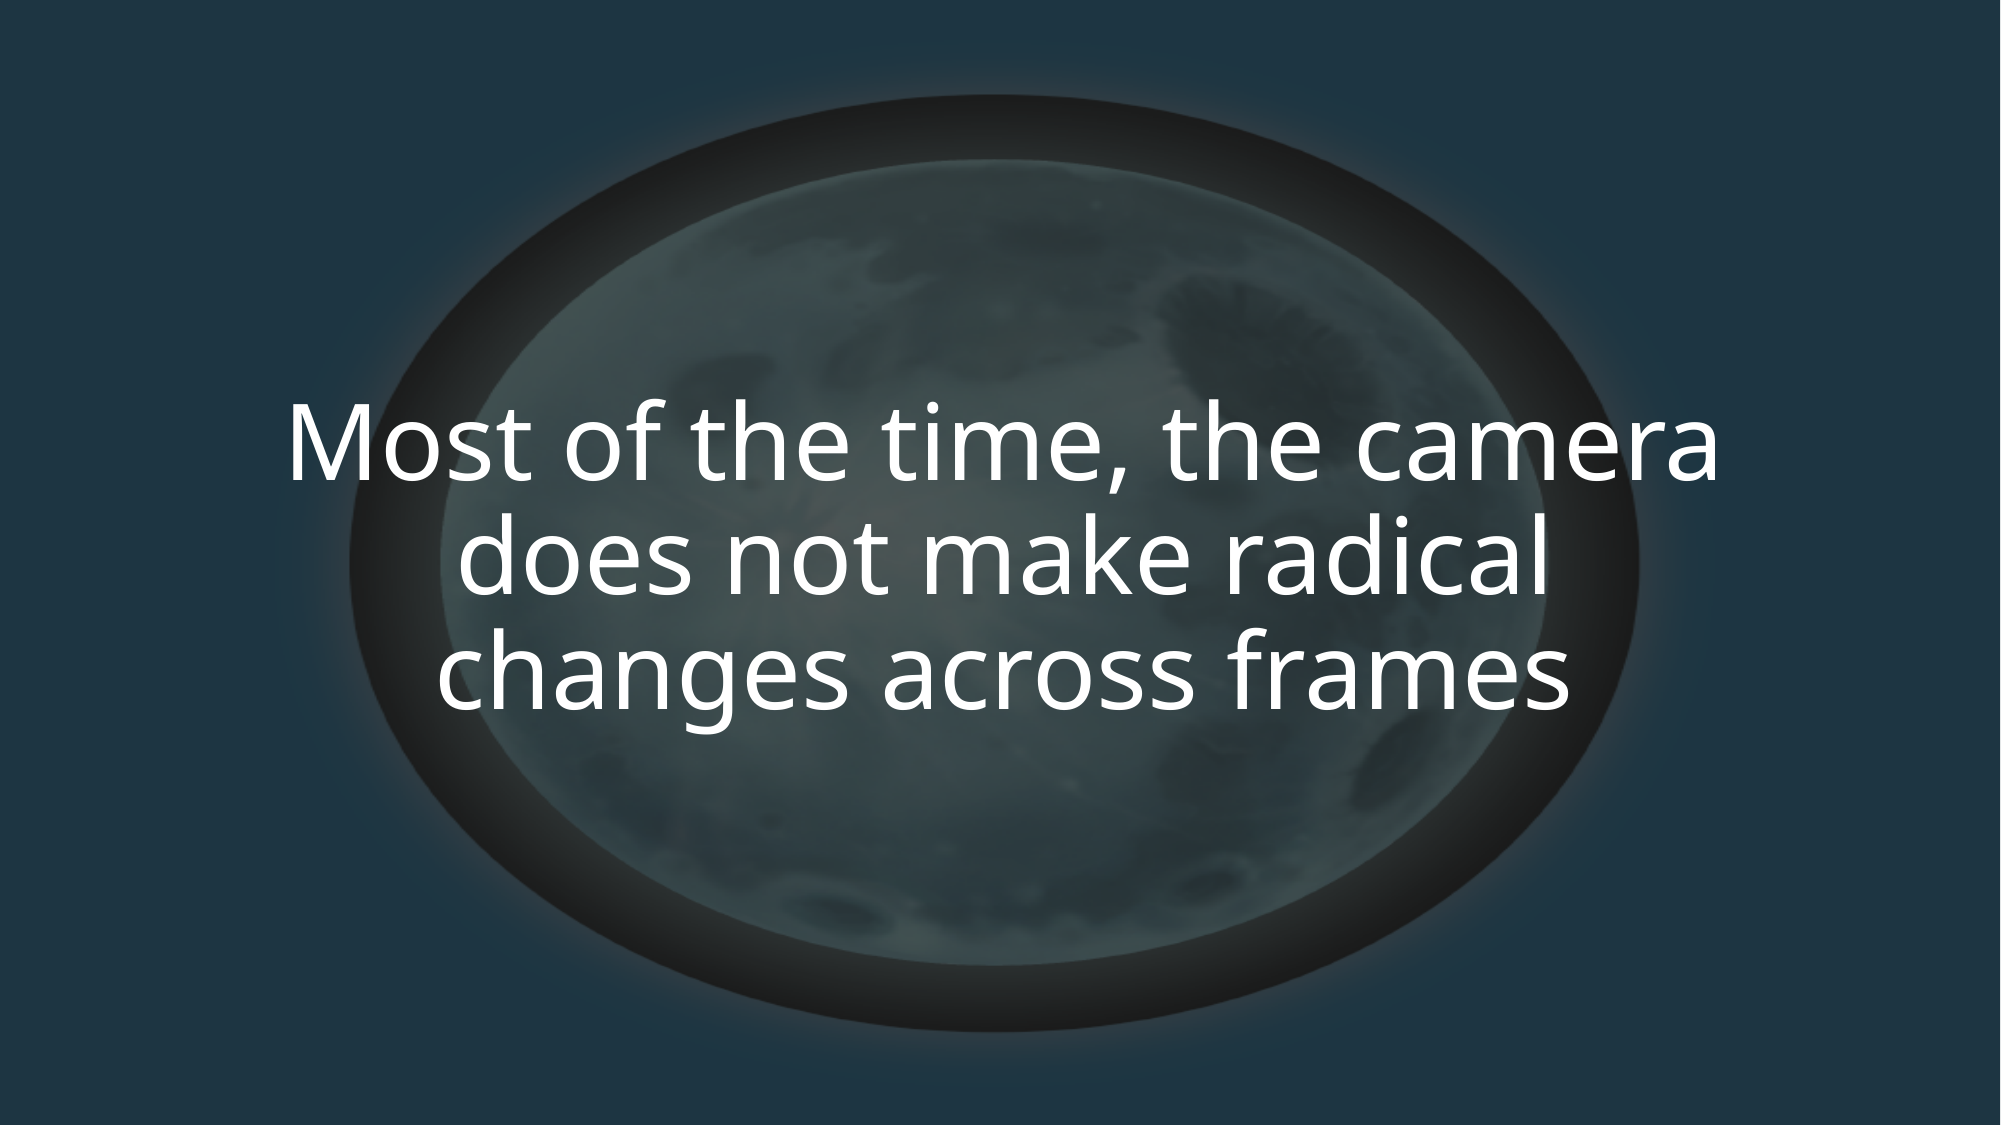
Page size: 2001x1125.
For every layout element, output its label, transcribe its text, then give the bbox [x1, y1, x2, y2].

picture [0, 0, 2001, 1125]
title Most of the time, the camera does not make radical changes across frames [254, 348, 1755, 740]
